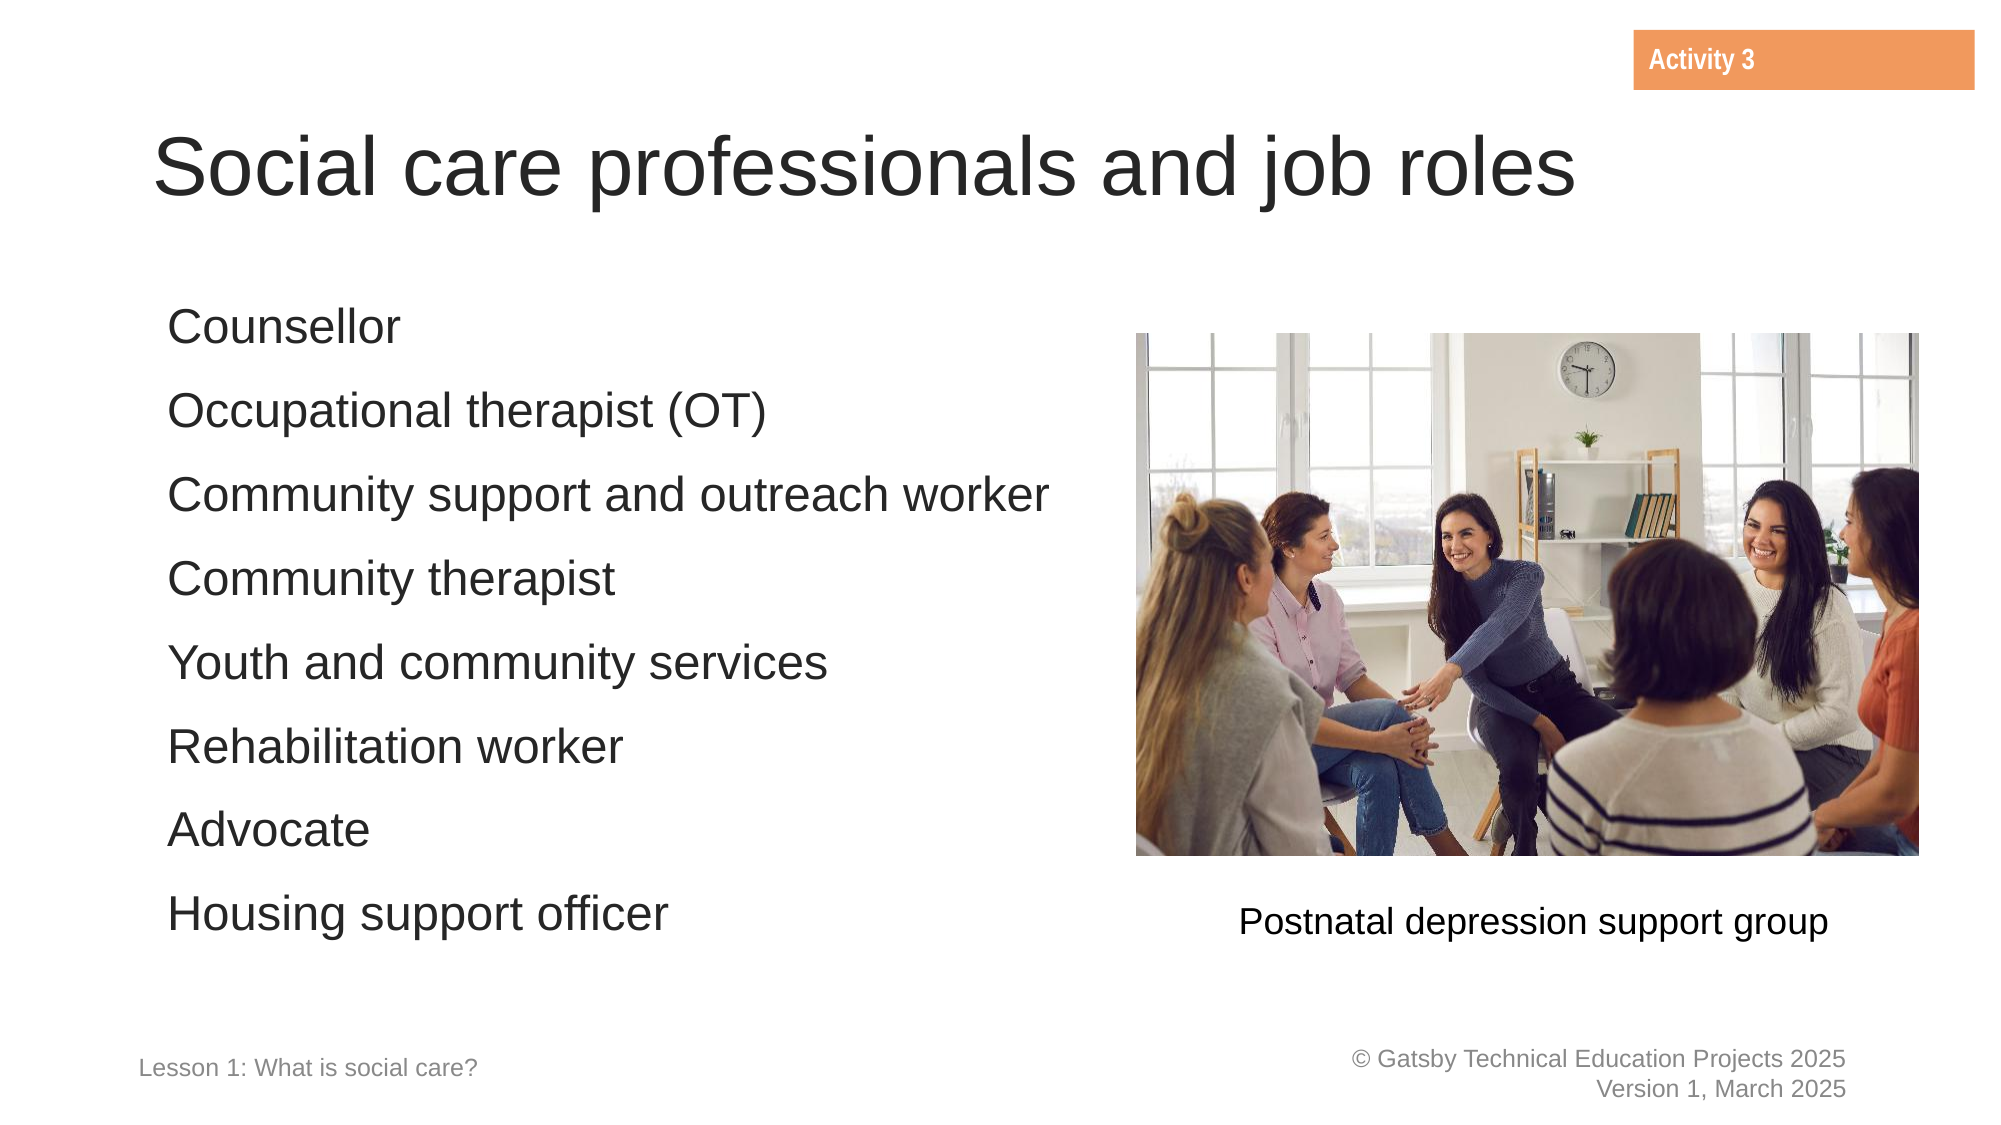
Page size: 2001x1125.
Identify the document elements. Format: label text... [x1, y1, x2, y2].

list Lesson 1: What is social care? [123, 1035, 815, 1096]
text_box Postnatal depression support group [1136, 889, 1932, 950]
picture [1135, 333, 1919, 856]
list Counsellor Occupational therapist (OT) Community support and outreach worker Community therapist Youth and community services Rehabilitation worker Advocate Housing support officer [137, 260, 1300, 975]
title Social care professionals and job roles [137, 59, 1863, 278]
list Activity 3 [1633, 29, 1975, 90]
